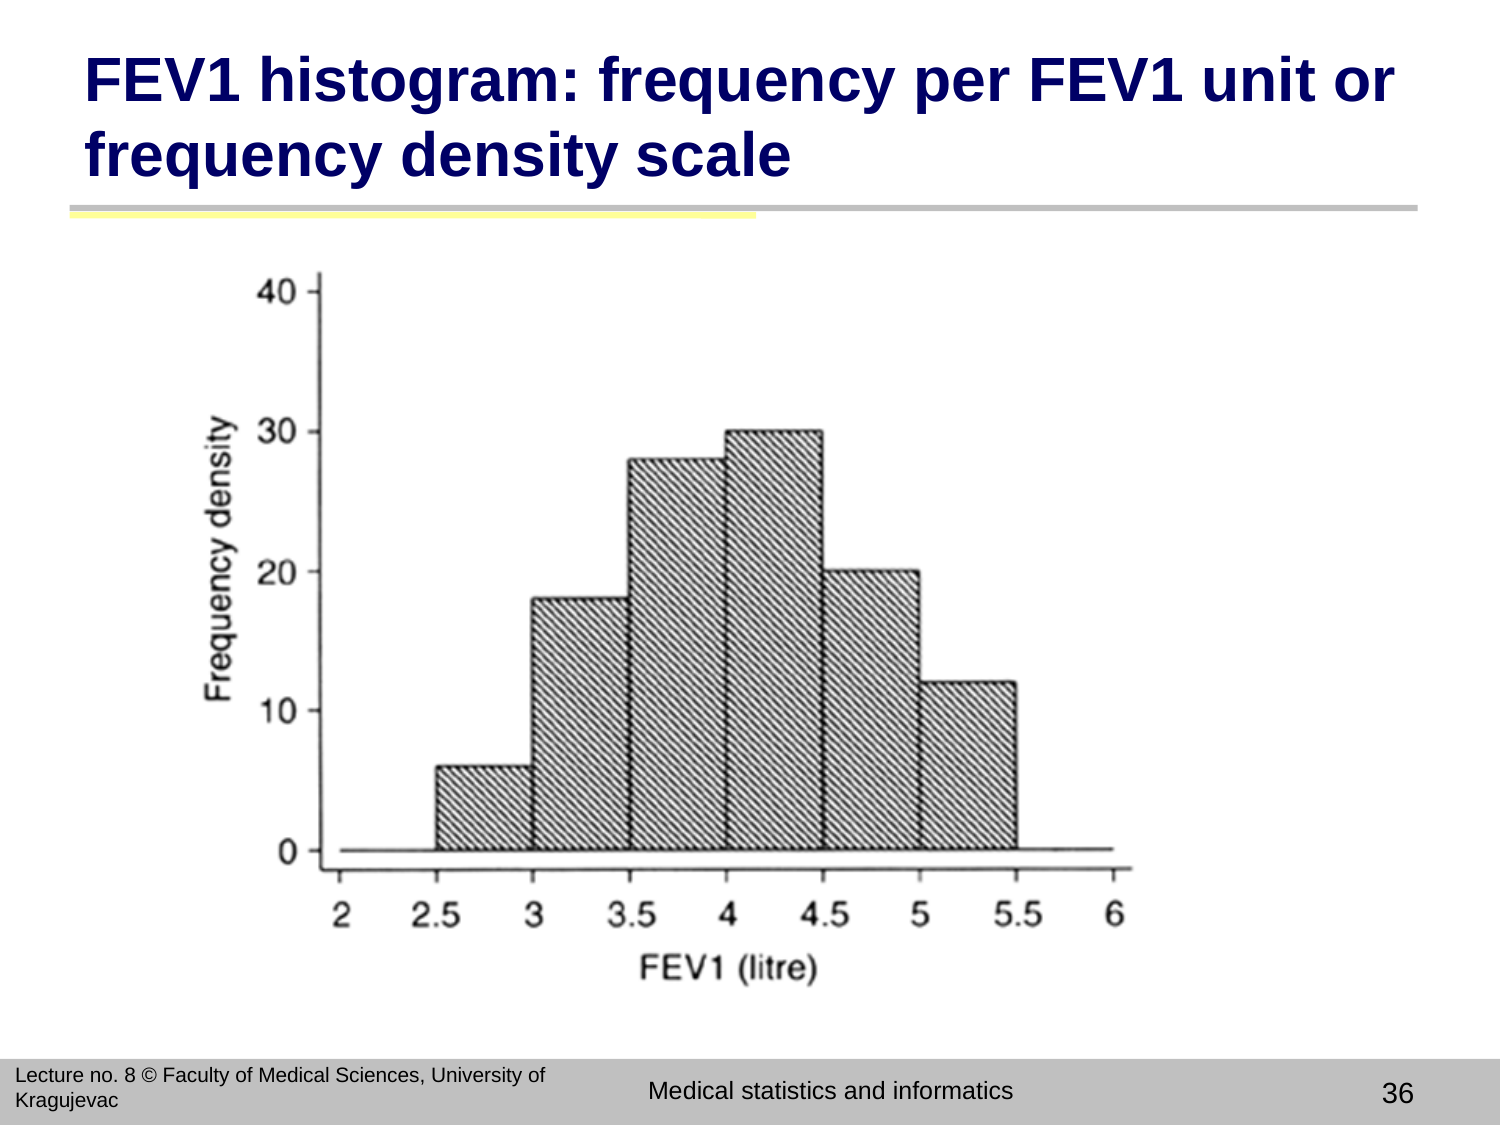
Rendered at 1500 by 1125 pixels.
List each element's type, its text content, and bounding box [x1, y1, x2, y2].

slide_number Lecture no. 8 © Faculty of Medical Sciences, University of Kragujevac [0, 1053, 614, 1108]
slide_number 36 [1164, 1066, 1430, 1125]
picture [123, 252, 1362, 999]
footer Medical statistics and informatics [512, 1066, 1151, 1125]
title FEV1 histogram: frequency per FEV1 unit or frequency density scale [69, 19, 1426, 208]
